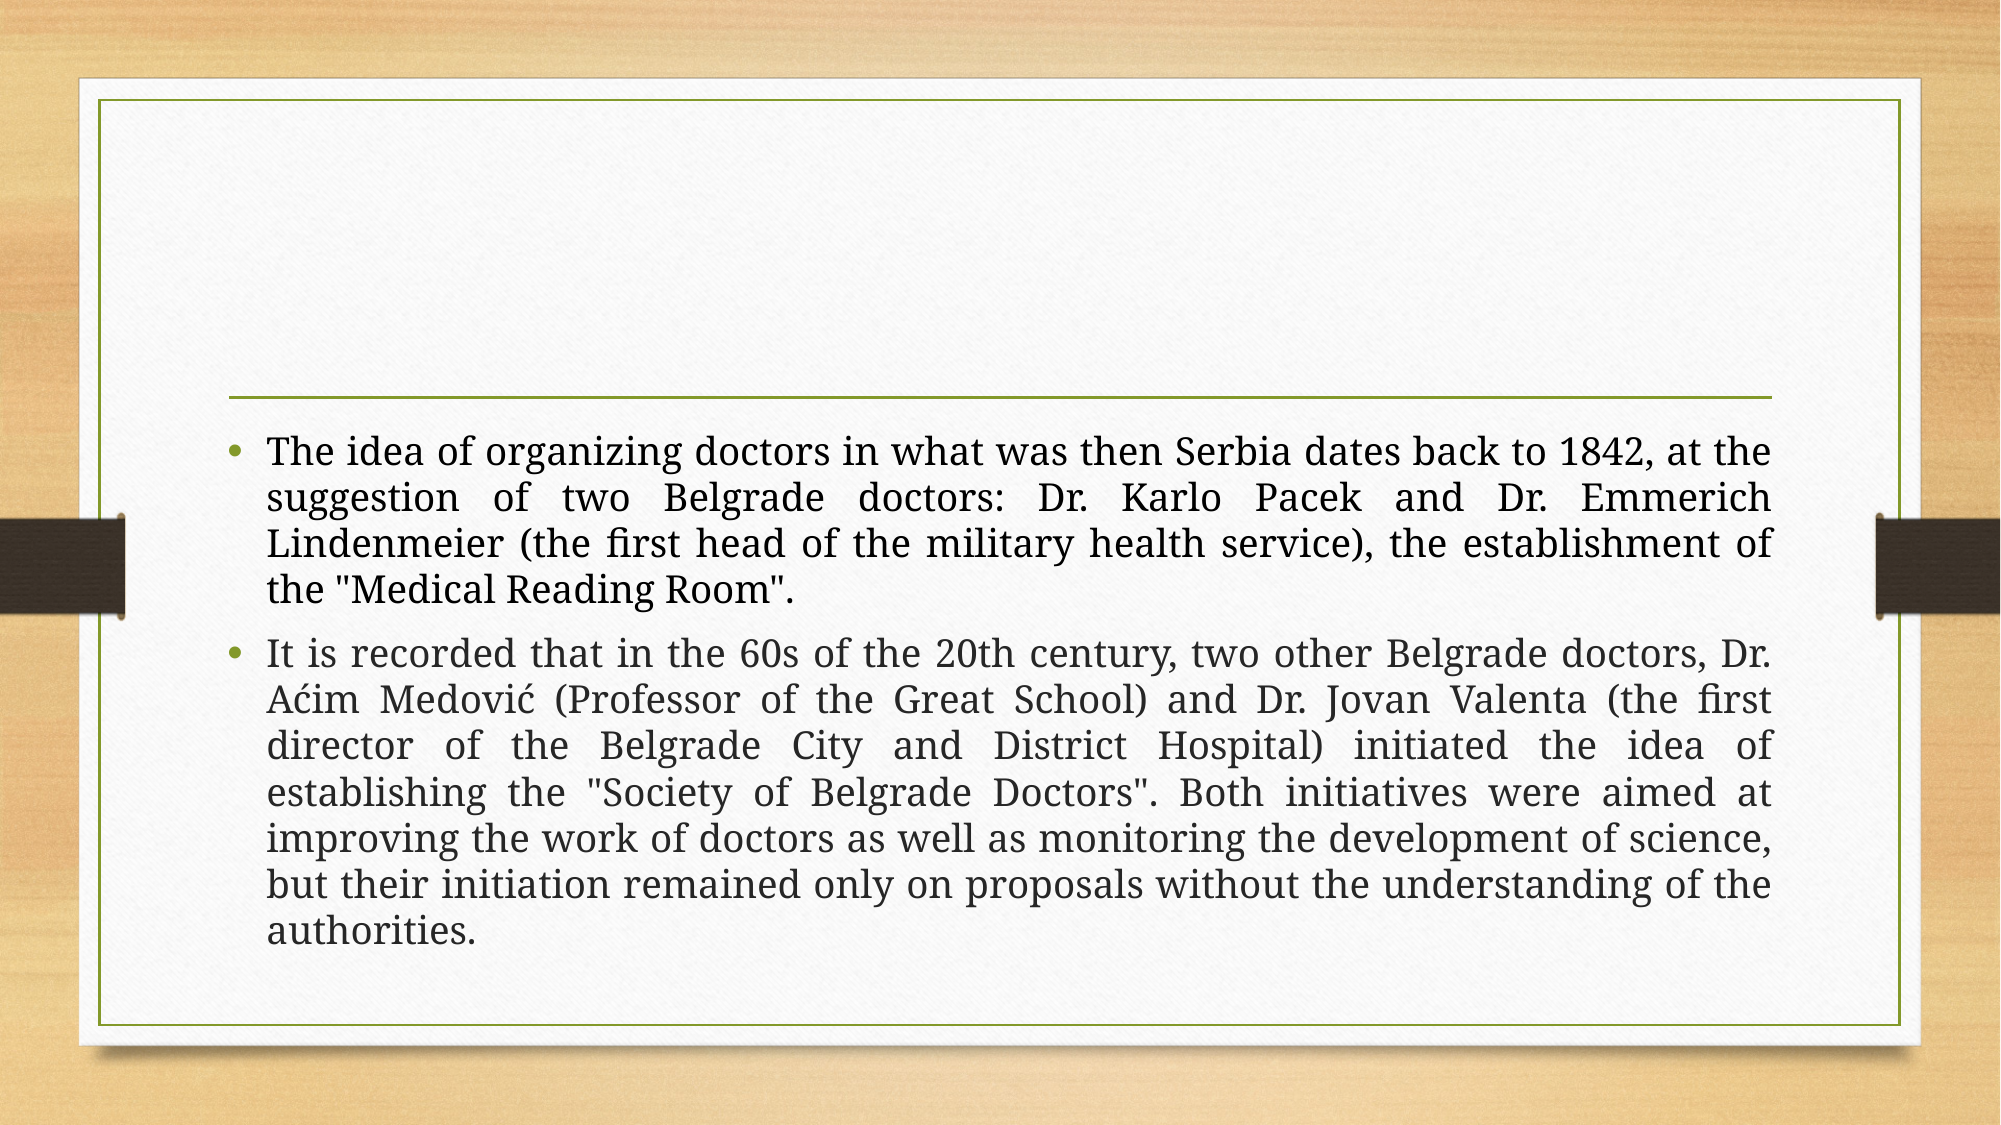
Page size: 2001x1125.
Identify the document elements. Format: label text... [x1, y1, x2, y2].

list The idea of organizing doctors in what was then Serbia dates back to 1842, at the suggestion of two Belgrade doctors: Dr. Karlo Pacek and Dr. Emmerich Lindenmeier (the first head of the military health service), the establishment of the "Medical Reading Room". It is recorded that in the 60s of the 20th century, two other Belgrade doctors, Dr. Aćim Medović (Professor of the Great School) and Dr. Jovan Valenta (the first director of the Belgrade City and District Hospital) initiated the idea of establishing the "Society of Belgrade Doctors". Both initiatives were aimed at improving the work of doctors as well as monitoring the development of science, but their initiation remained only on proposals without the understanding of the authorities. [212, 419, 1788, 964]
picture [0, 0, 2001, 1125]
